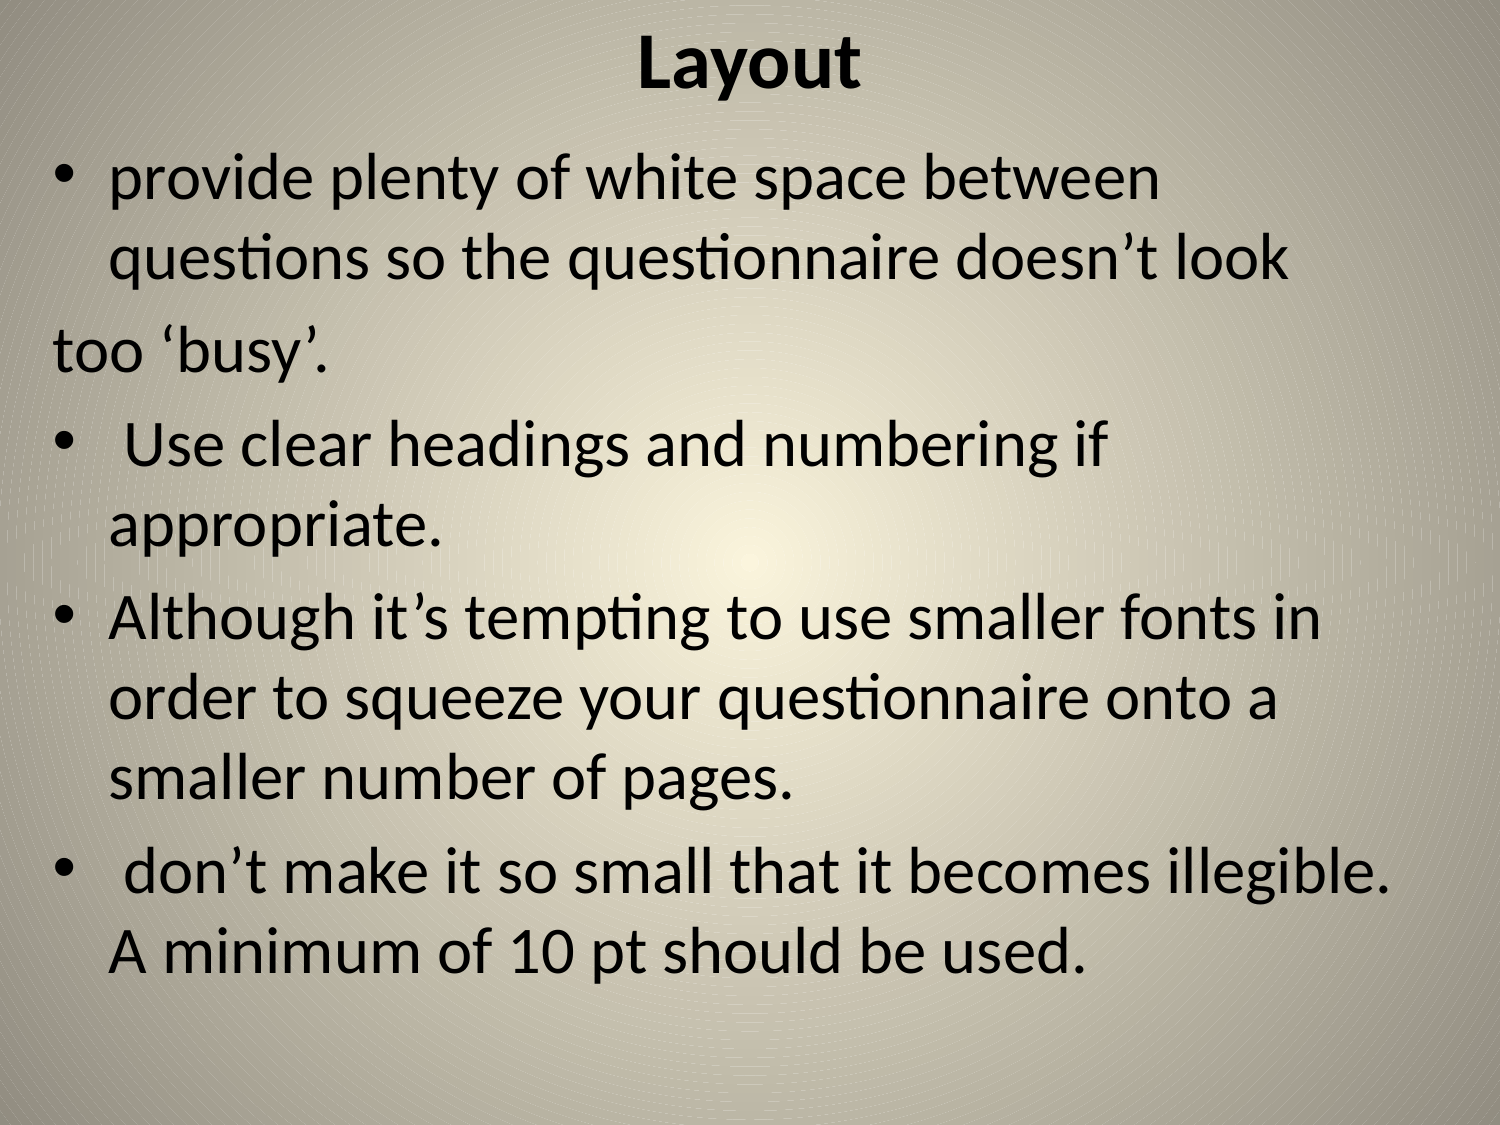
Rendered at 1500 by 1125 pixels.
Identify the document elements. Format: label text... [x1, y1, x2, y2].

list provide plenty of white space between questions so the questionnaire doesn’t look too ‘busy’. Use clear headings and numbering if appropriate. Although it’s tempting to use smaller fonts in order to squeeze your questionnaire onto a smaller number of pages. don’t make it so small that it becomes illegible. A minimum of 10 pt should be used. [37, 125, 1425, 1088]
title Layout [75, 0, 1425, 113]
